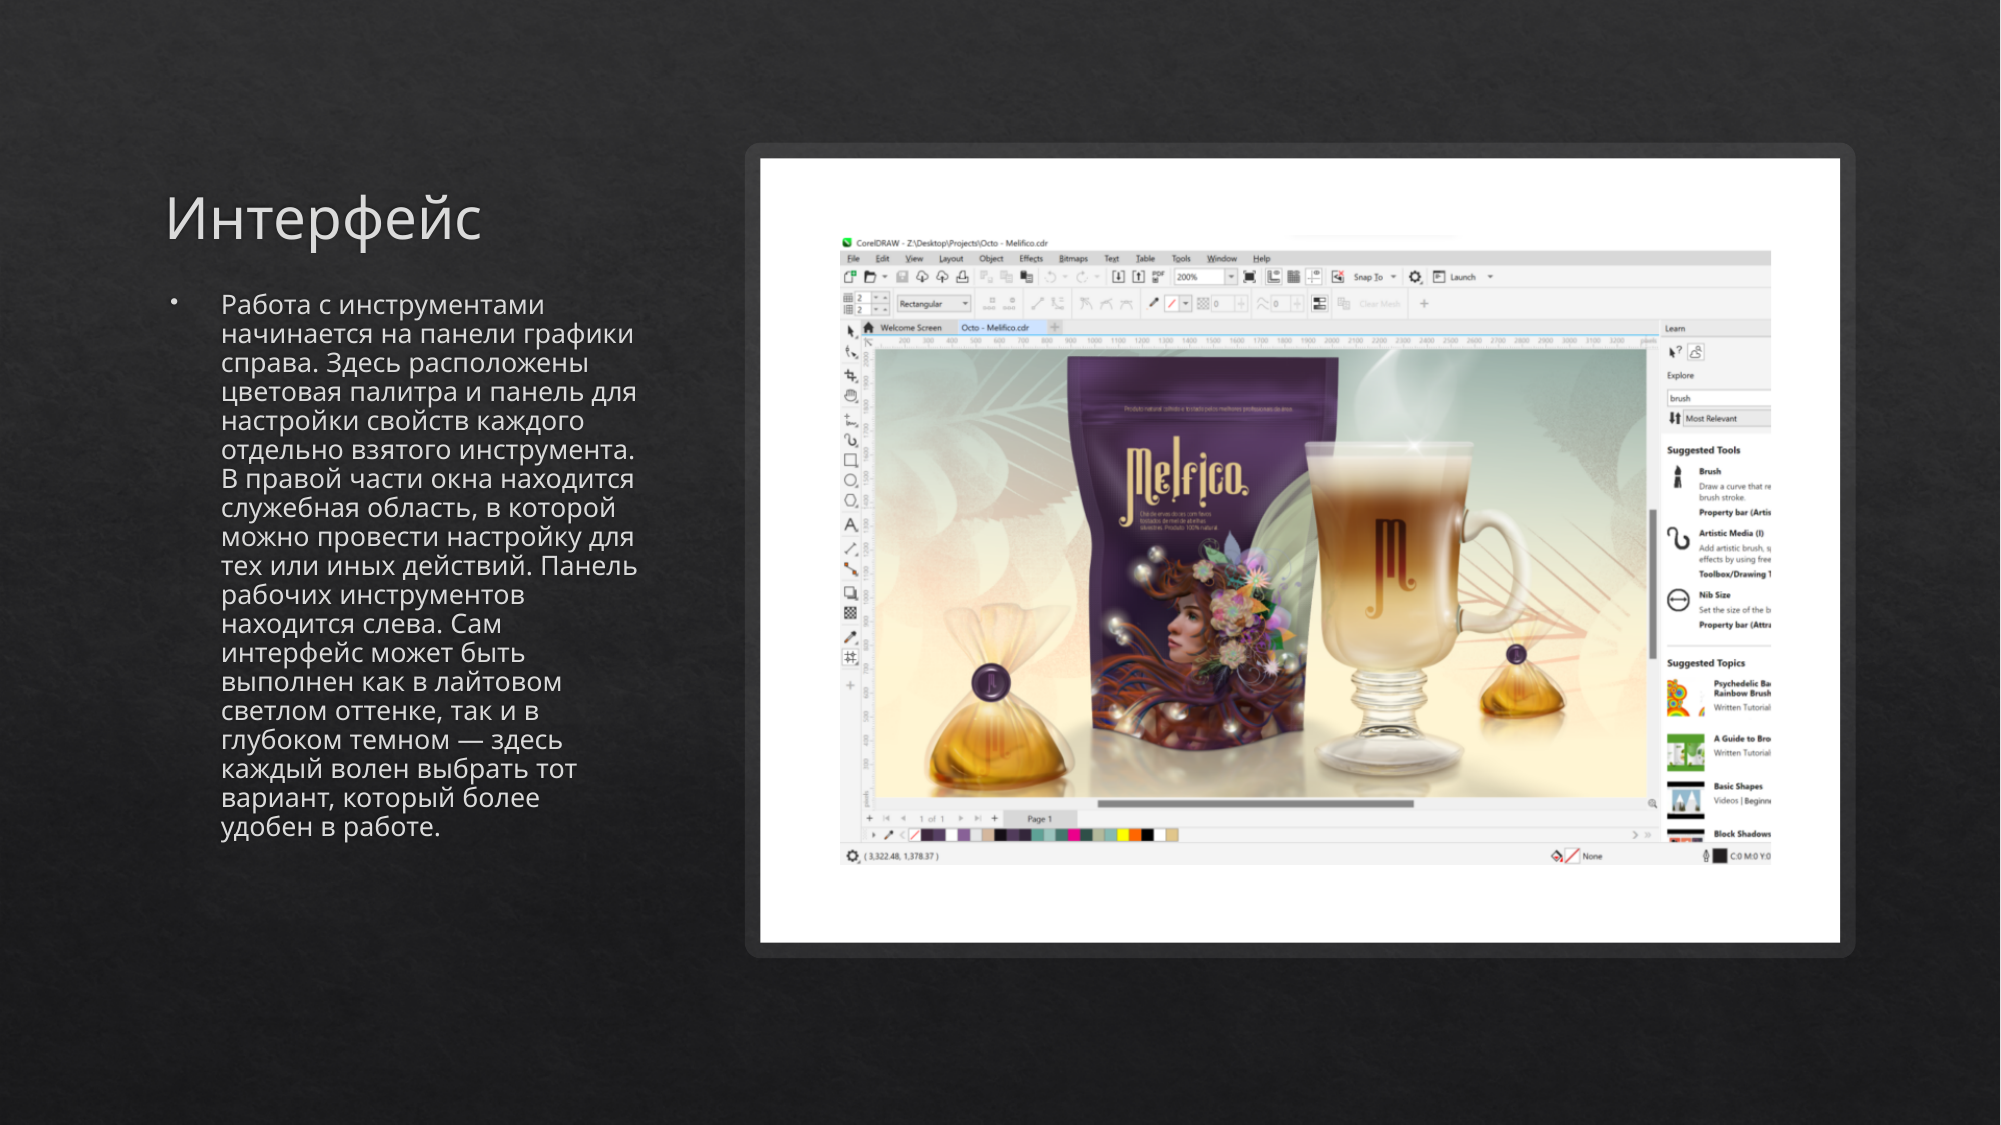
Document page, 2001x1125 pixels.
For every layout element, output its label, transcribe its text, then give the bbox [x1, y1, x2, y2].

list Работа с инструментами начинается на панели графики справа. Здесь расположены цветовая палитра и панель для настройки свойств каждого отдельно взятого инструмента. В правой части окна находится служебная область, в которой можно провести настройку для тех или иных действий. Панель рабочих инструментов находится слева. Сам интерфейс может быть выполнен как в лайтовом светлом оттенке, так и в глубоком темном — здесь каждый волен выбрать тот вариант, который более удобен в работе. [149, 284, 655, 950]
text_box [759, 157, 1841, 944]
picture [839, 235, 1772, 866]
title Интерфейс [149, 99, 655, 260]
